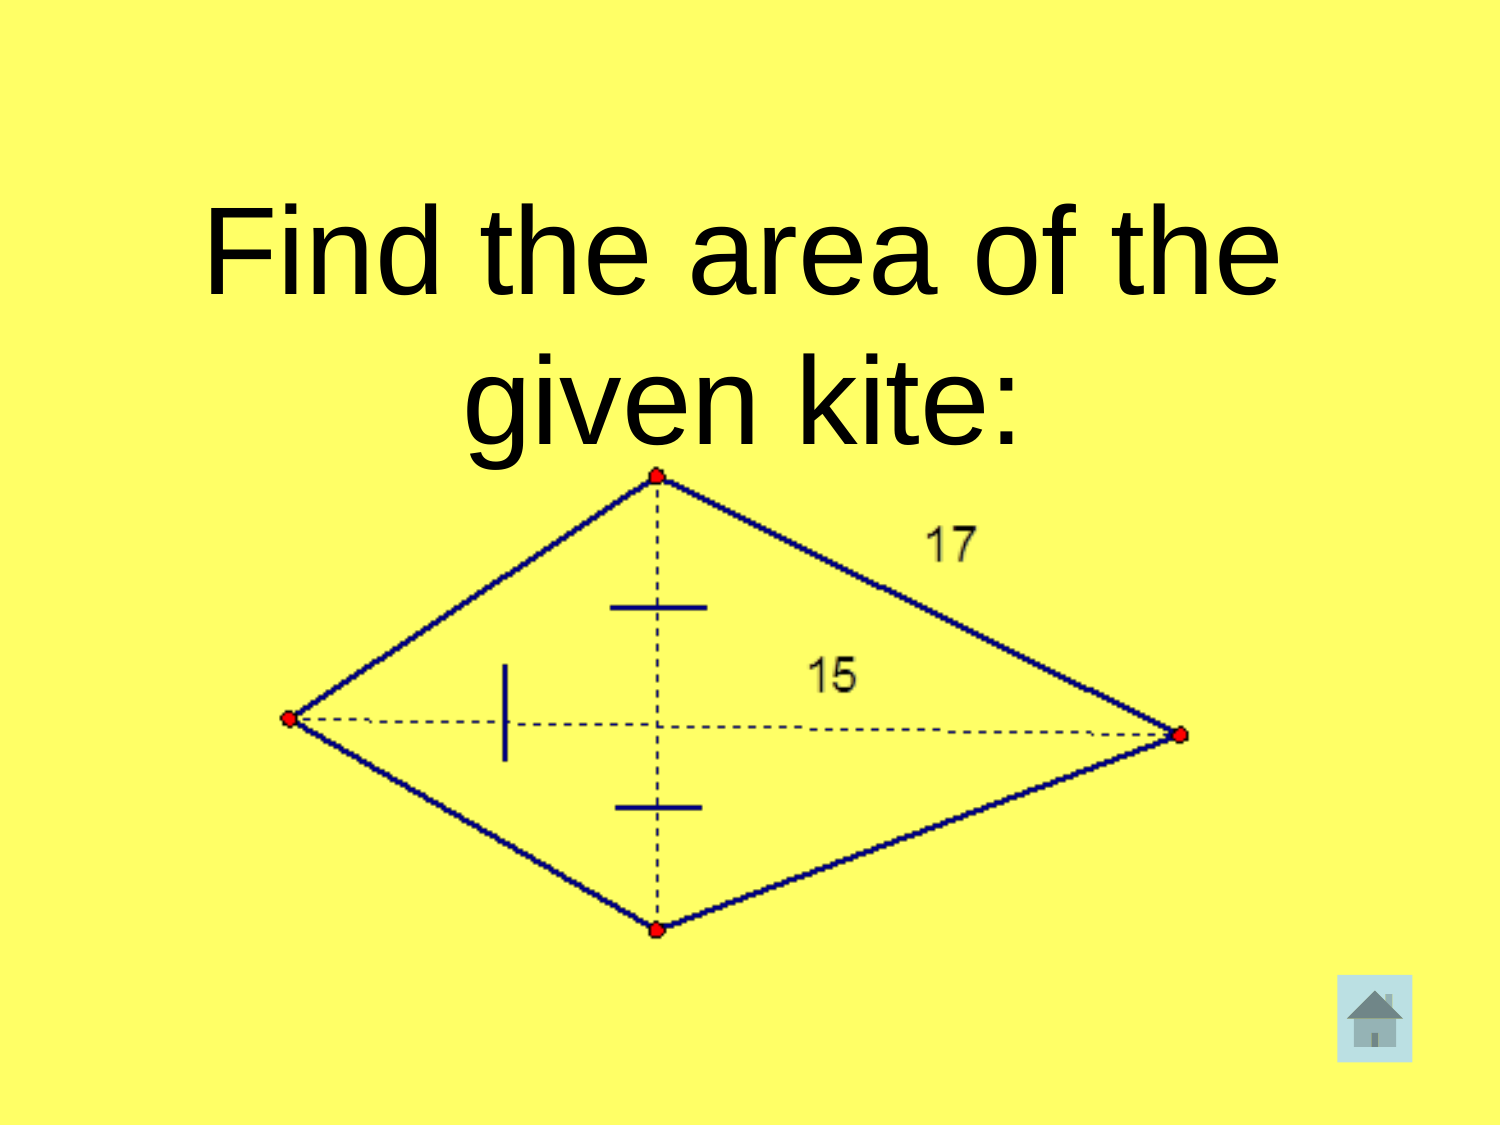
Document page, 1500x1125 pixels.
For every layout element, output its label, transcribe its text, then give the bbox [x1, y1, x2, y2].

picture [237, 424, 1238, 988]
text_box Find the area of the given kite: [112, 162, 1375, 698]
text_box [1337, 974, 1413, 1063]
